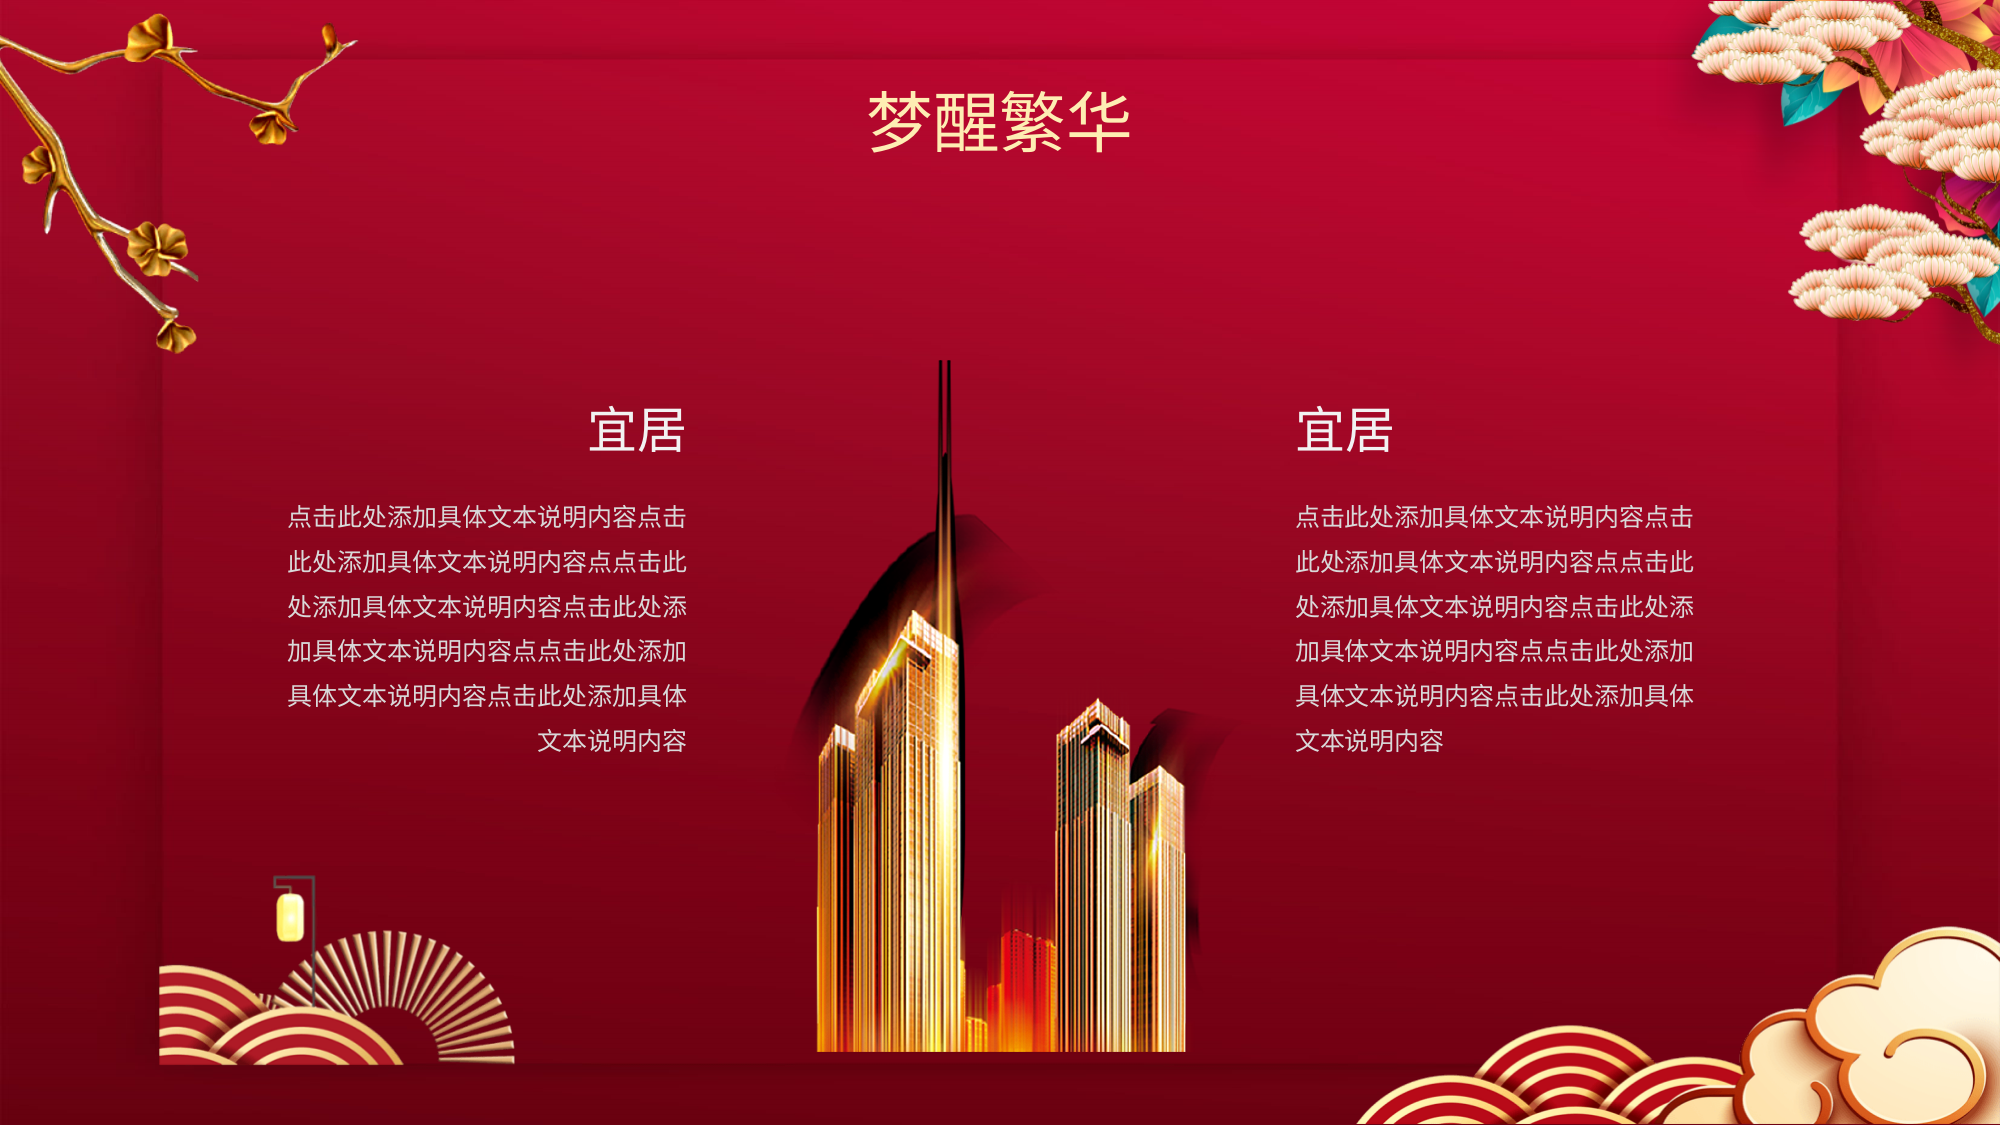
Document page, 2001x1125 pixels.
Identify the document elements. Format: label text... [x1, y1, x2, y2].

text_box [1280, 390, 1711, 813]
picture [0, 0, 2000, 1125]
text_box 梦醒繁华 [683, 73, 1317, 169]
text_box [271, 390, 703, 813]
